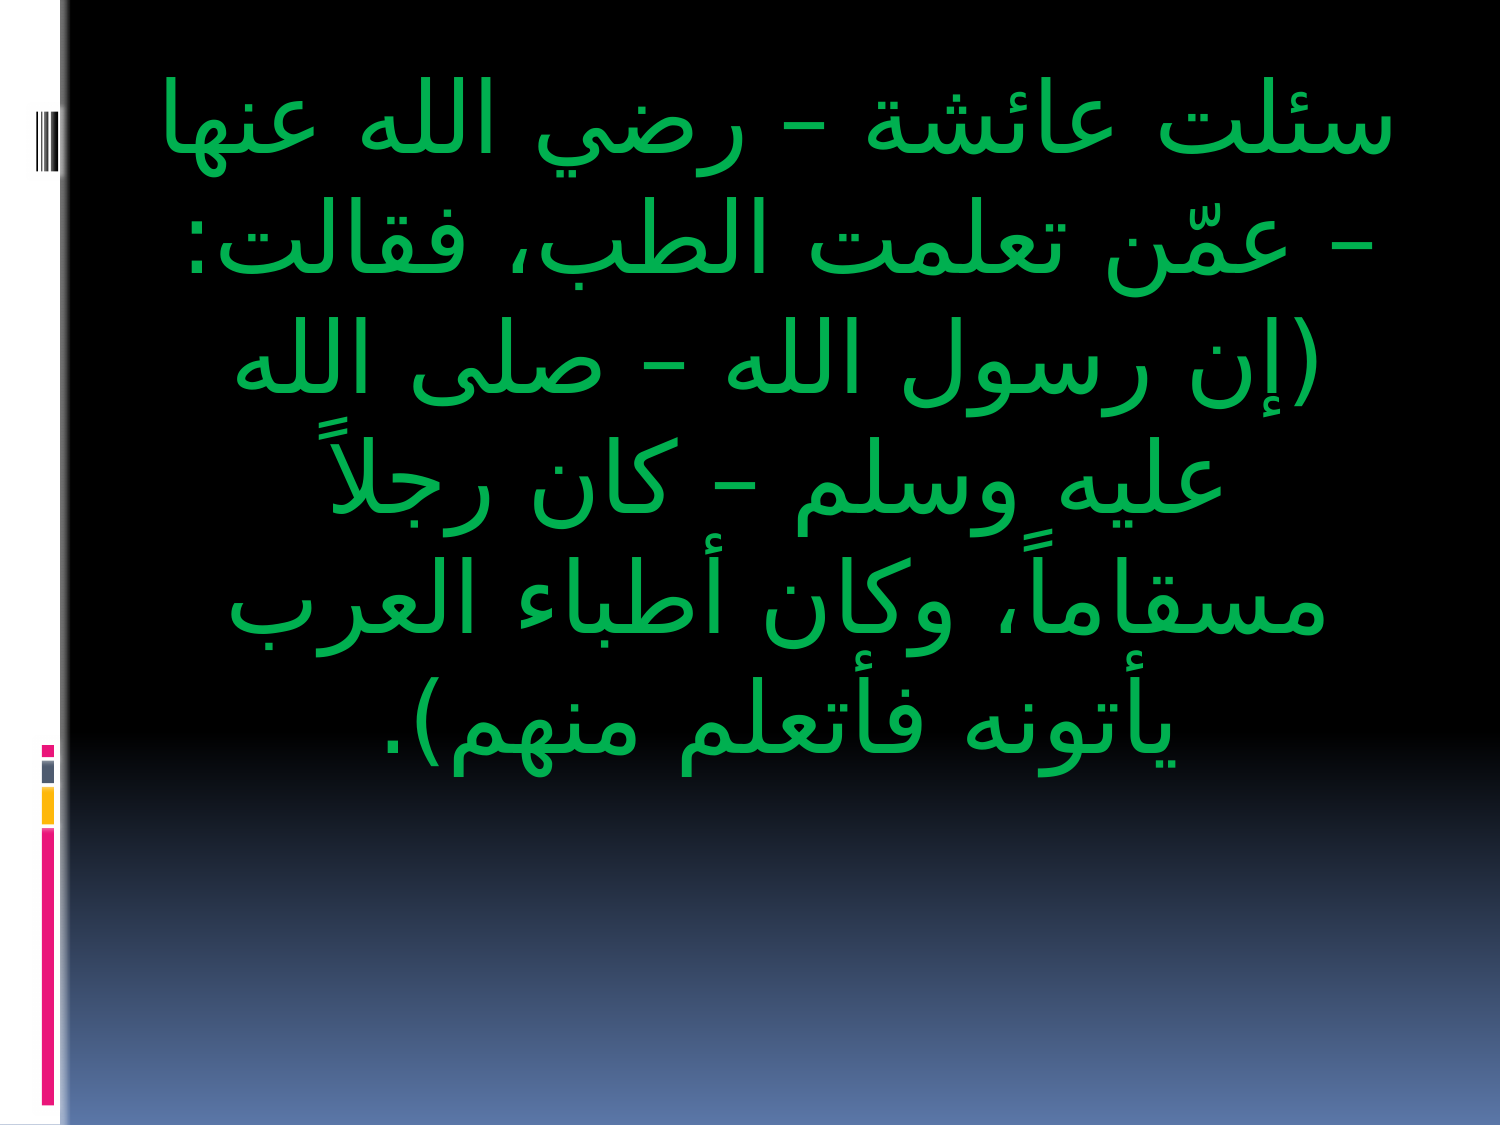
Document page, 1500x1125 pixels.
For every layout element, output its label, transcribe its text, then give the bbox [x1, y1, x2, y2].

subtitle سئلت عائشة – رضي الله عنها – عمّن تعلمت الطب، فقالت: (إن رسول الله – صلى الله عليه وسلم – كان رجلاً مسقاماً، وكان أطباء العرب يأتونه فأتعلم منهم). [140, 128, 1416, 961]
